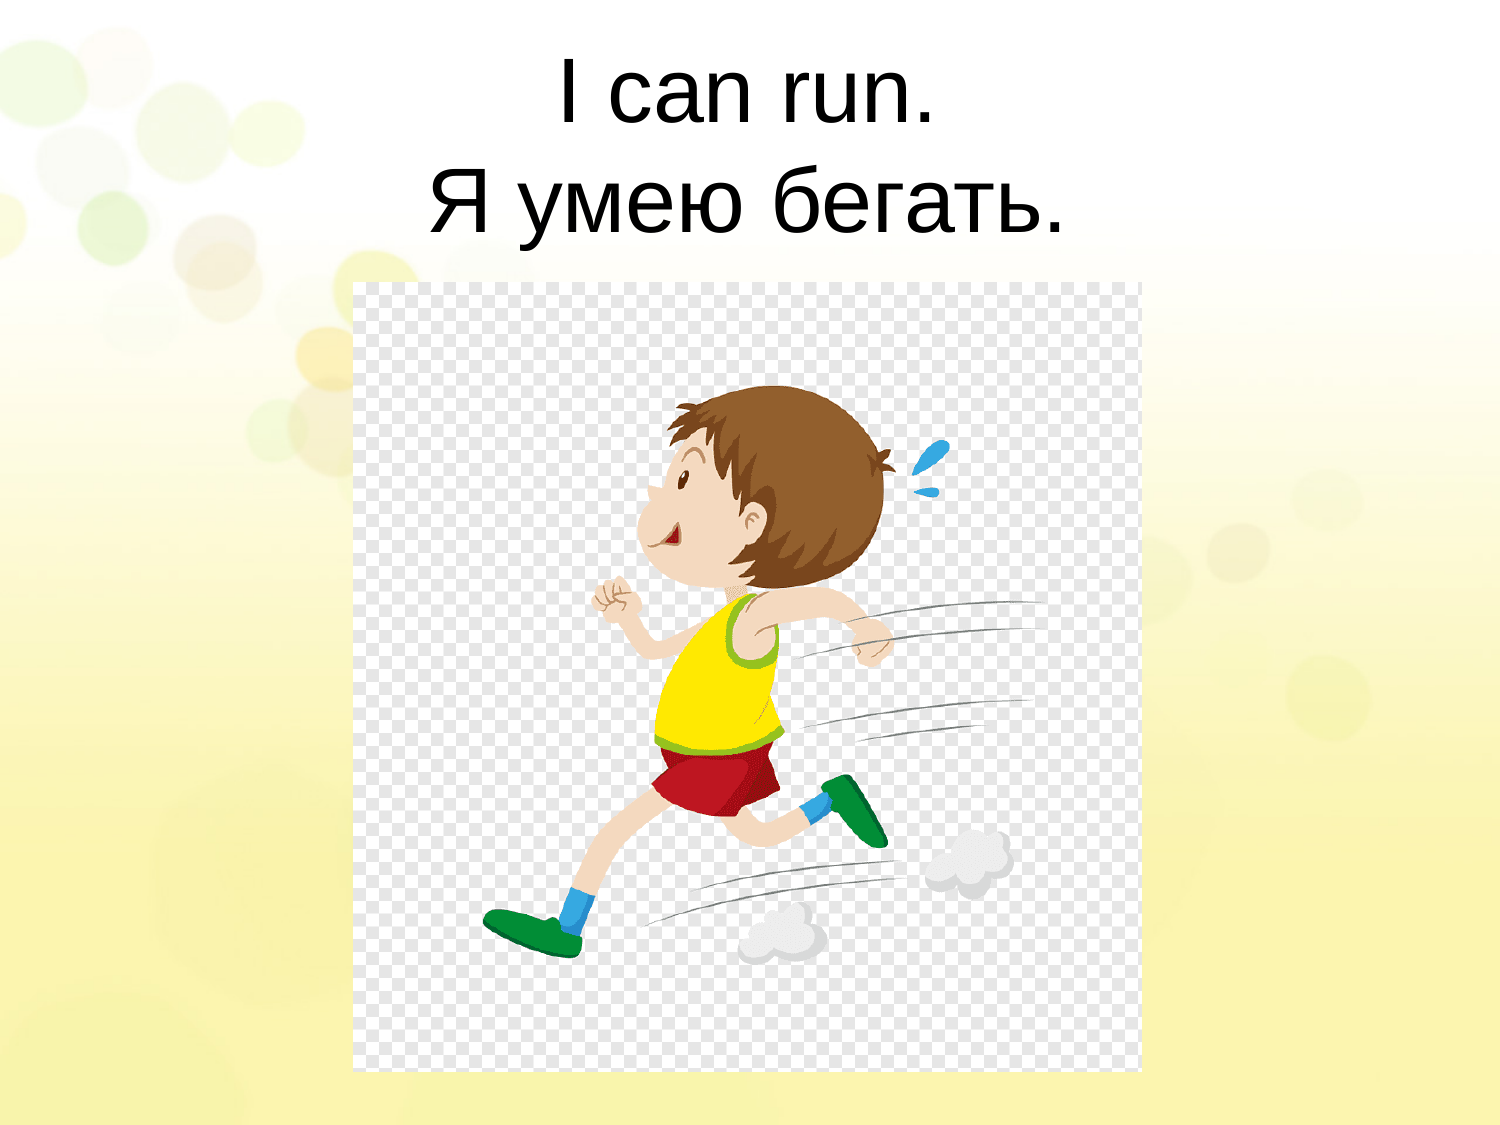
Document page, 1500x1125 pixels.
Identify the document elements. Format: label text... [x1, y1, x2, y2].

title I can run. Я умею бегать. [70, 47, 1425, 236]
picture [0, 0, 1500, 1125]
